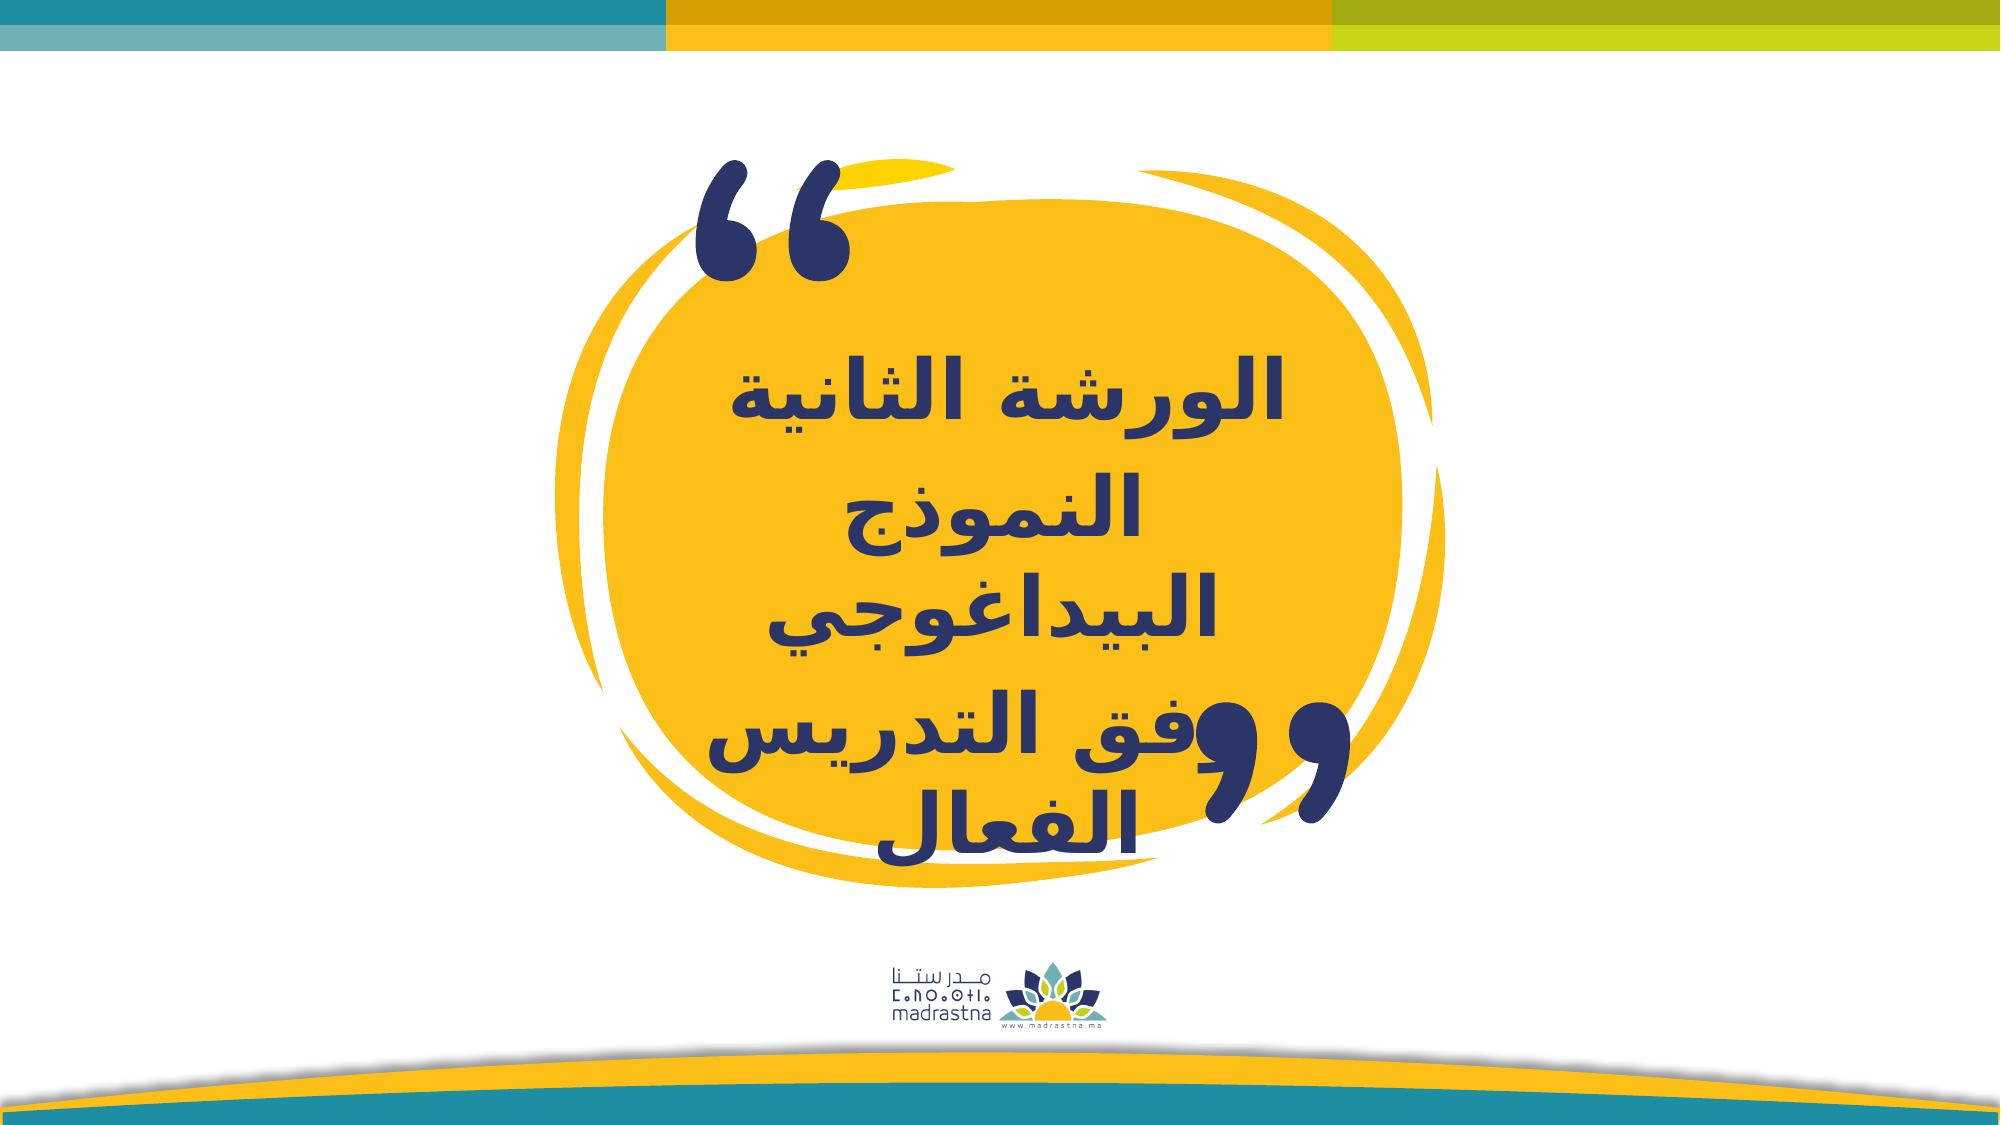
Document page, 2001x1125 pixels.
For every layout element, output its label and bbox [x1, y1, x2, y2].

text_box [0, 1052, 2000, 1125]
text_box [0, 0, 2000, 52]
text_box [554, 159, 1446, 888]
picture [893, 962, 1107, 1028]
